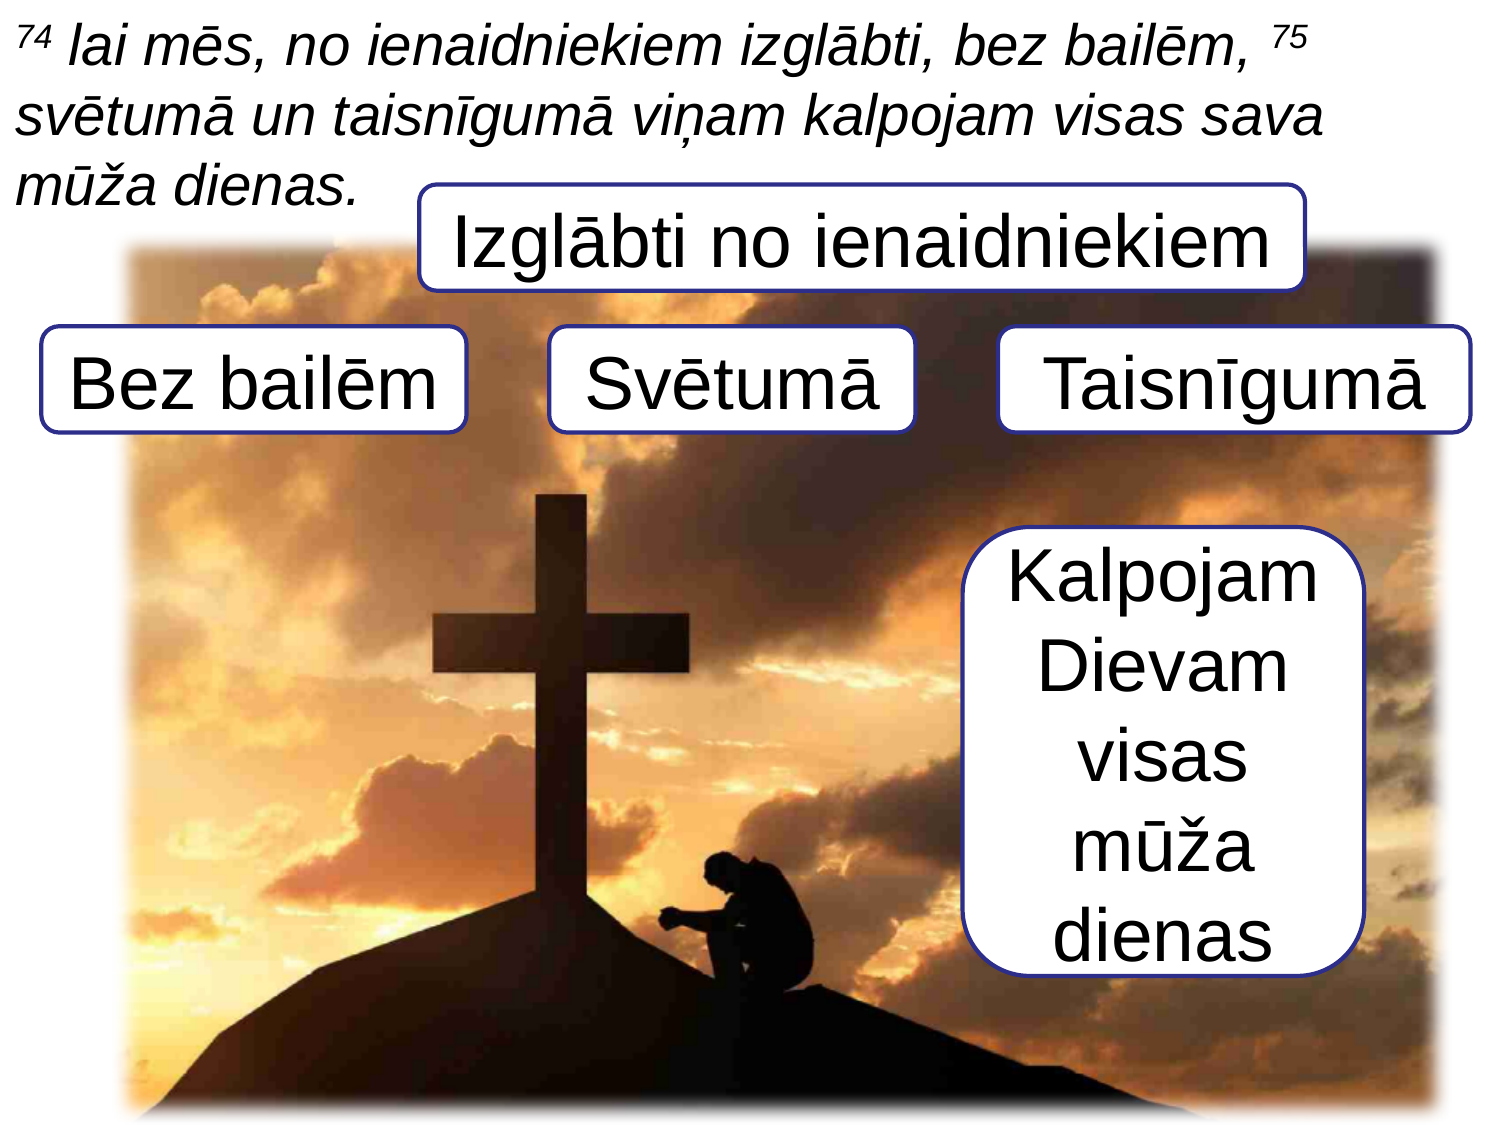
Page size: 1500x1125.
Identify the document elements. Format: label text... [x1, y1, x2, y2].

text_box Izglābti no ienaidniekiem [417, 182, 1308, 230]
list 74 lai mēs, no ienaidniekiem izglābti, bez bailēm, 75 svētumā un taisnīgumā viņam kalpojam visas sava mūža dienas. [0, 0, 1500, 178]
picture [111, 231, 1453, 1125]
text_box Bez bailēm [39, 324, 106, 435]
text_box Taisnīgumā [1456, 324, 1473, 435]
